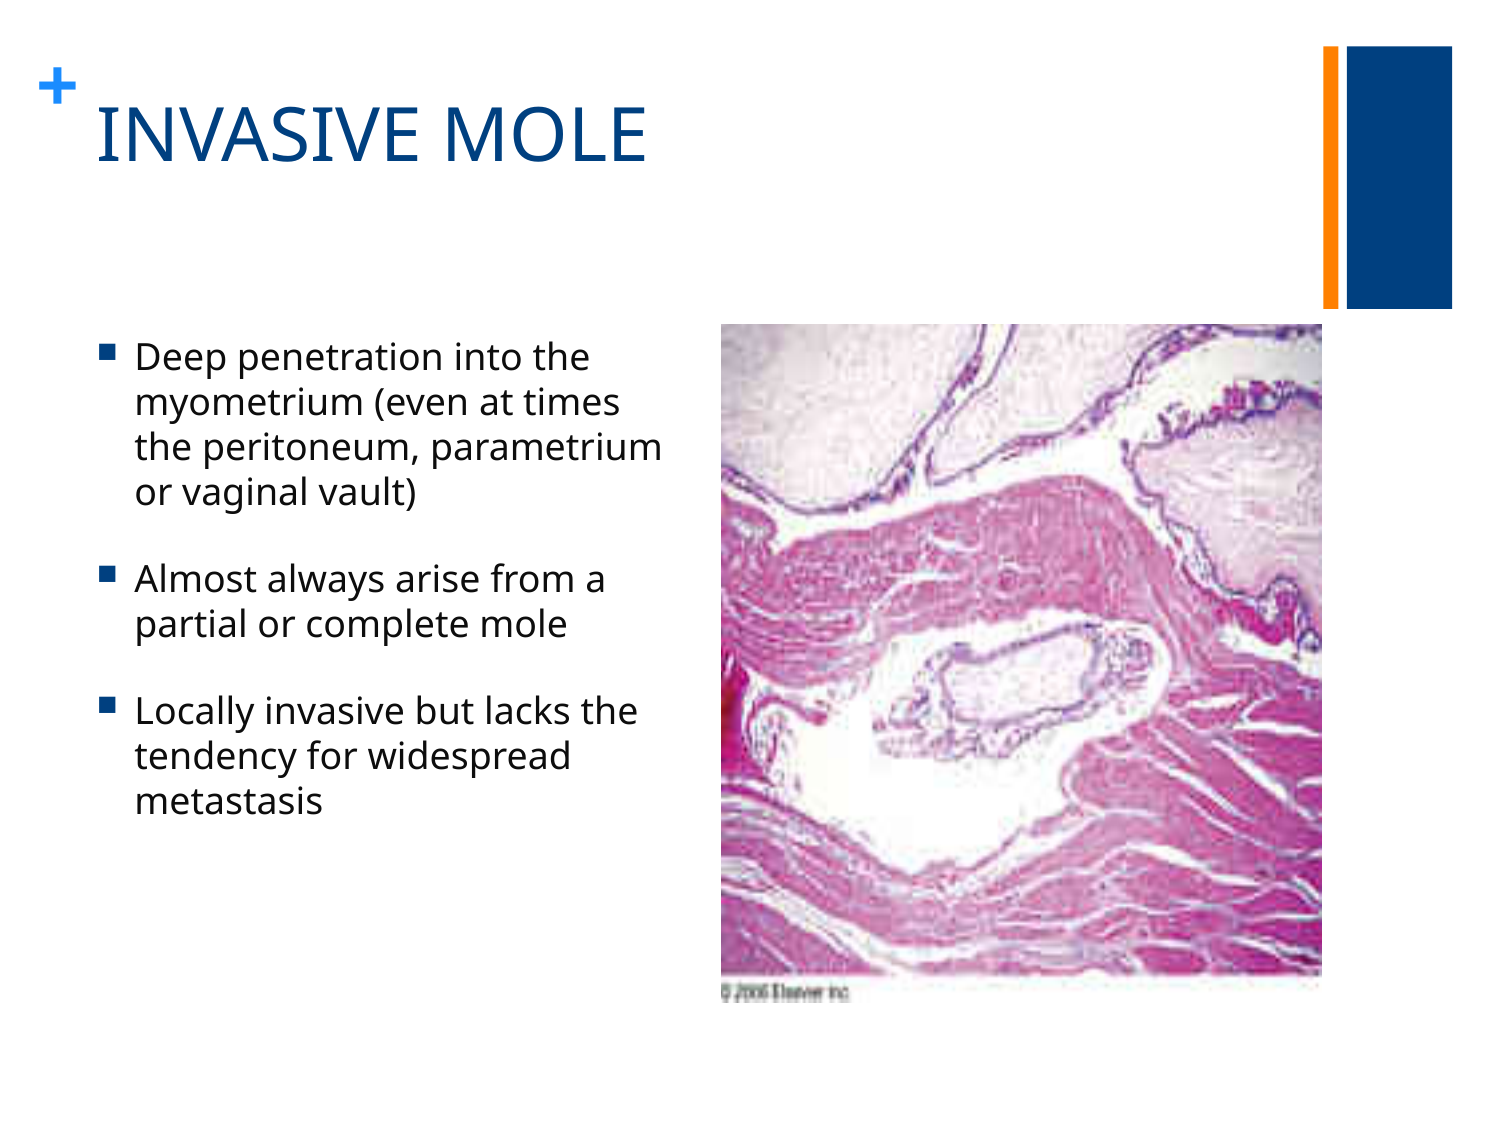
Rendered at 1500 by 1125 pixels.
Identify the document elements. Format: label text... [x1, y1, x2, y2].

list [721, 201, 1323, 1125]
title INVASIVE MOLE [81, 79, 1322, 263]
list Deep penetration into the myometrium (even at times the peritoneum, parametrium or vaginal vault) Almost always arise from a partial or complete mole Locally invasive but lacks the tendency for widespread metastasis [81, 325, 682, 1005]
